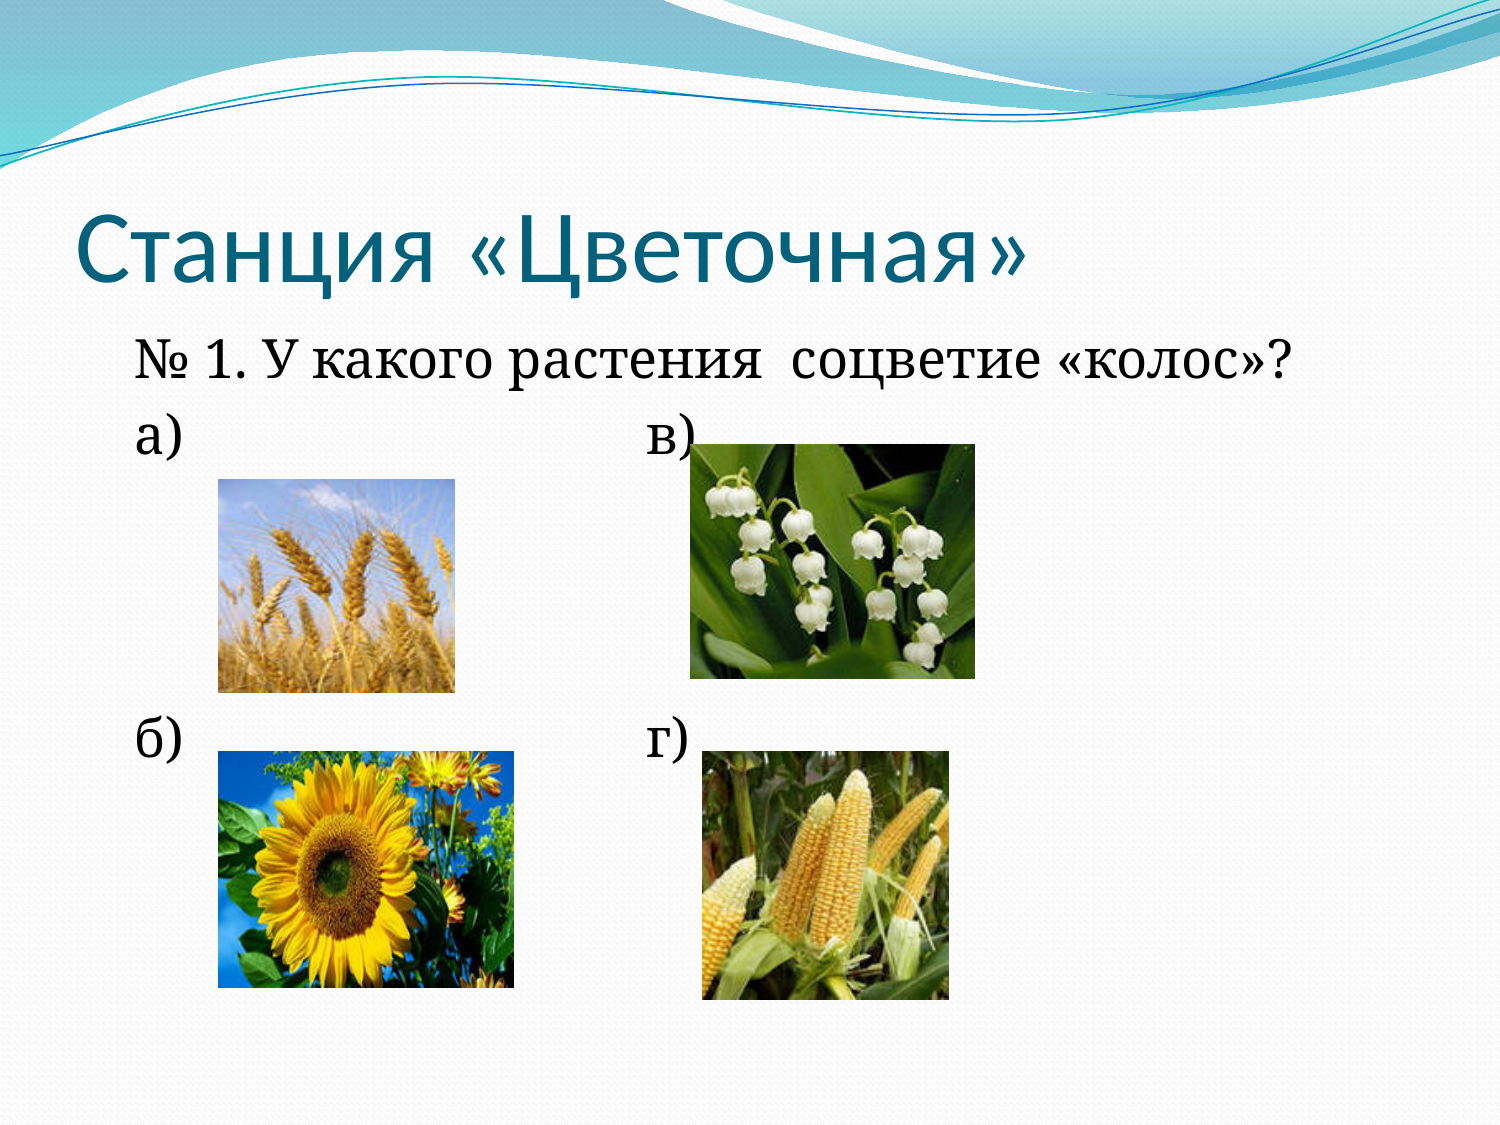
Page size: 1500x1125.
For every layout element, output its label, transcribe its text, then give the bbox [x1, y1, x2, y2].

picture [218, 751, 514, 988]
picture [702, 751, 950, 1000]
picture [218, 479, 455, 693]
picture [690, 444, 975, 679]
list № 1. У какого растения соцветие «колос»? а) в) б) г) [75, 317, 1425, 1038]
title Станция «Цветочная» [75, 115, 1425, 303]
